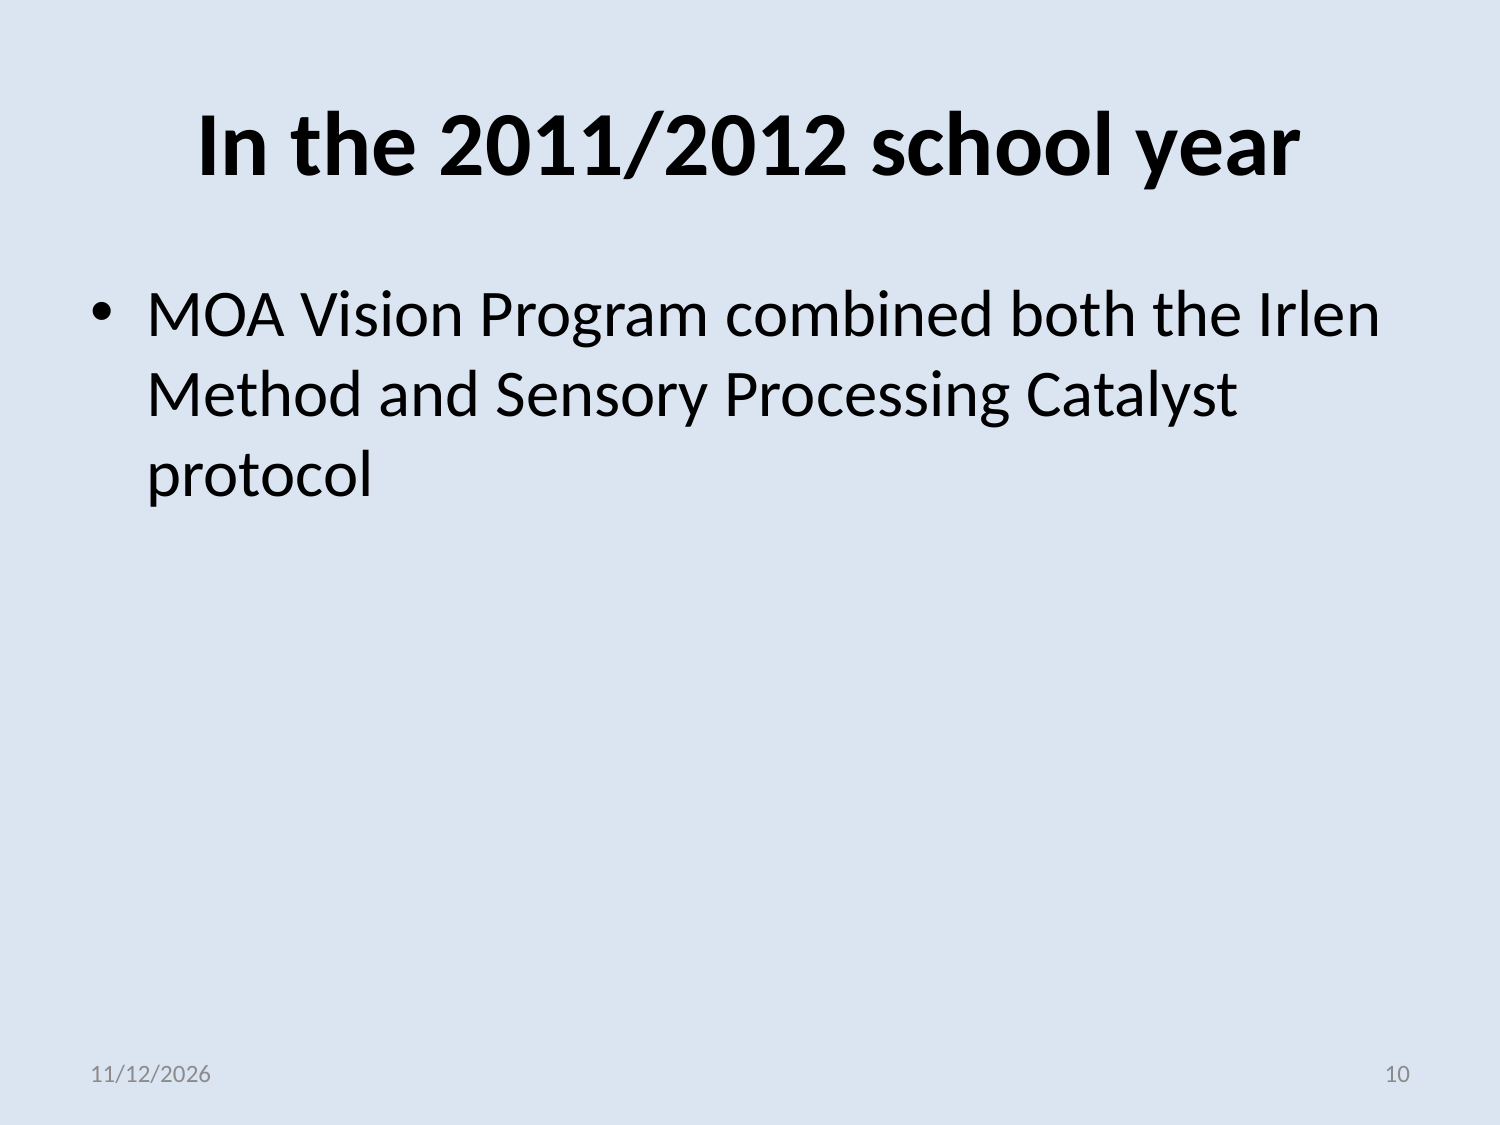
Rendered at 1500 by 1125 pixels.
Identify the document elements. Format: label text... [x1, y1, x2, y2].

slide_number 10 [1074, 1042, 1425, 1103]
title In the 2011/2012 school year [75, 45, 1425, 233]
list MOA Vision Program combined both the Irlen Method and Sensory Processing Catalyst protocol [75, 262, 1425, 1005]
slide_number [75, 1042, 425, 1103]
